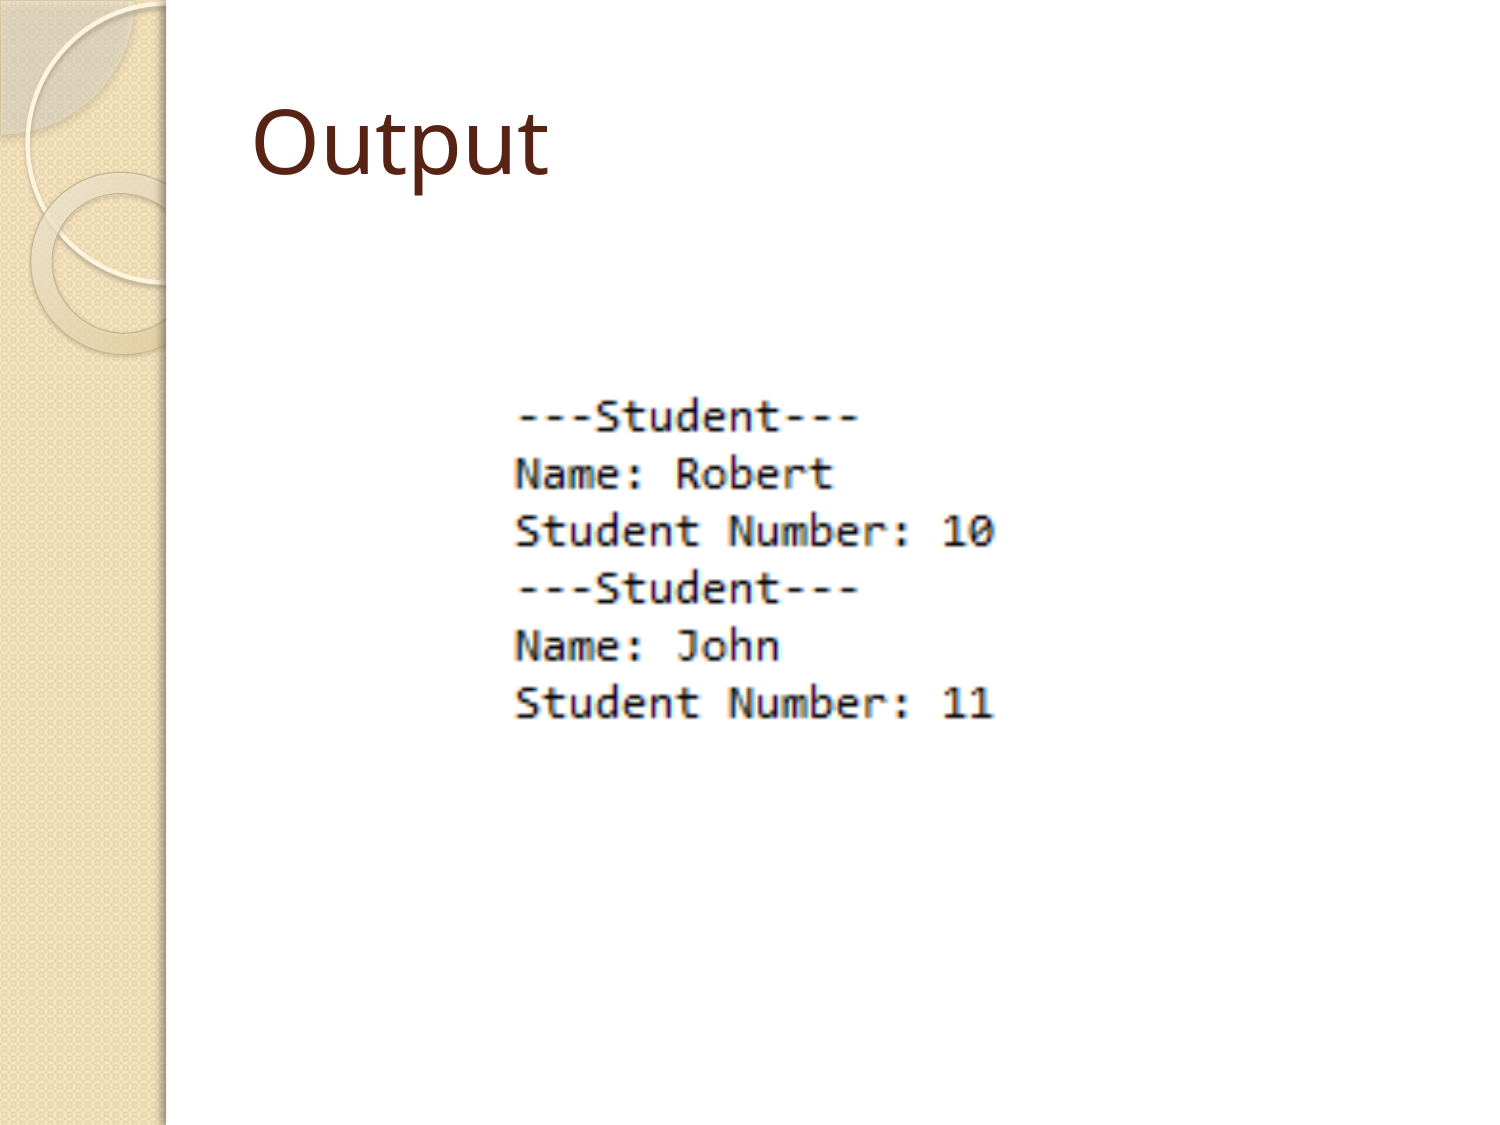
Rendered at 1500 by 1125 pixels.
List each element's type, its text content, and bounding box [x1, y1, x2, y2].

picture [512, 387, 1039, 750]
title Output [235, 45, 1466, 233]
